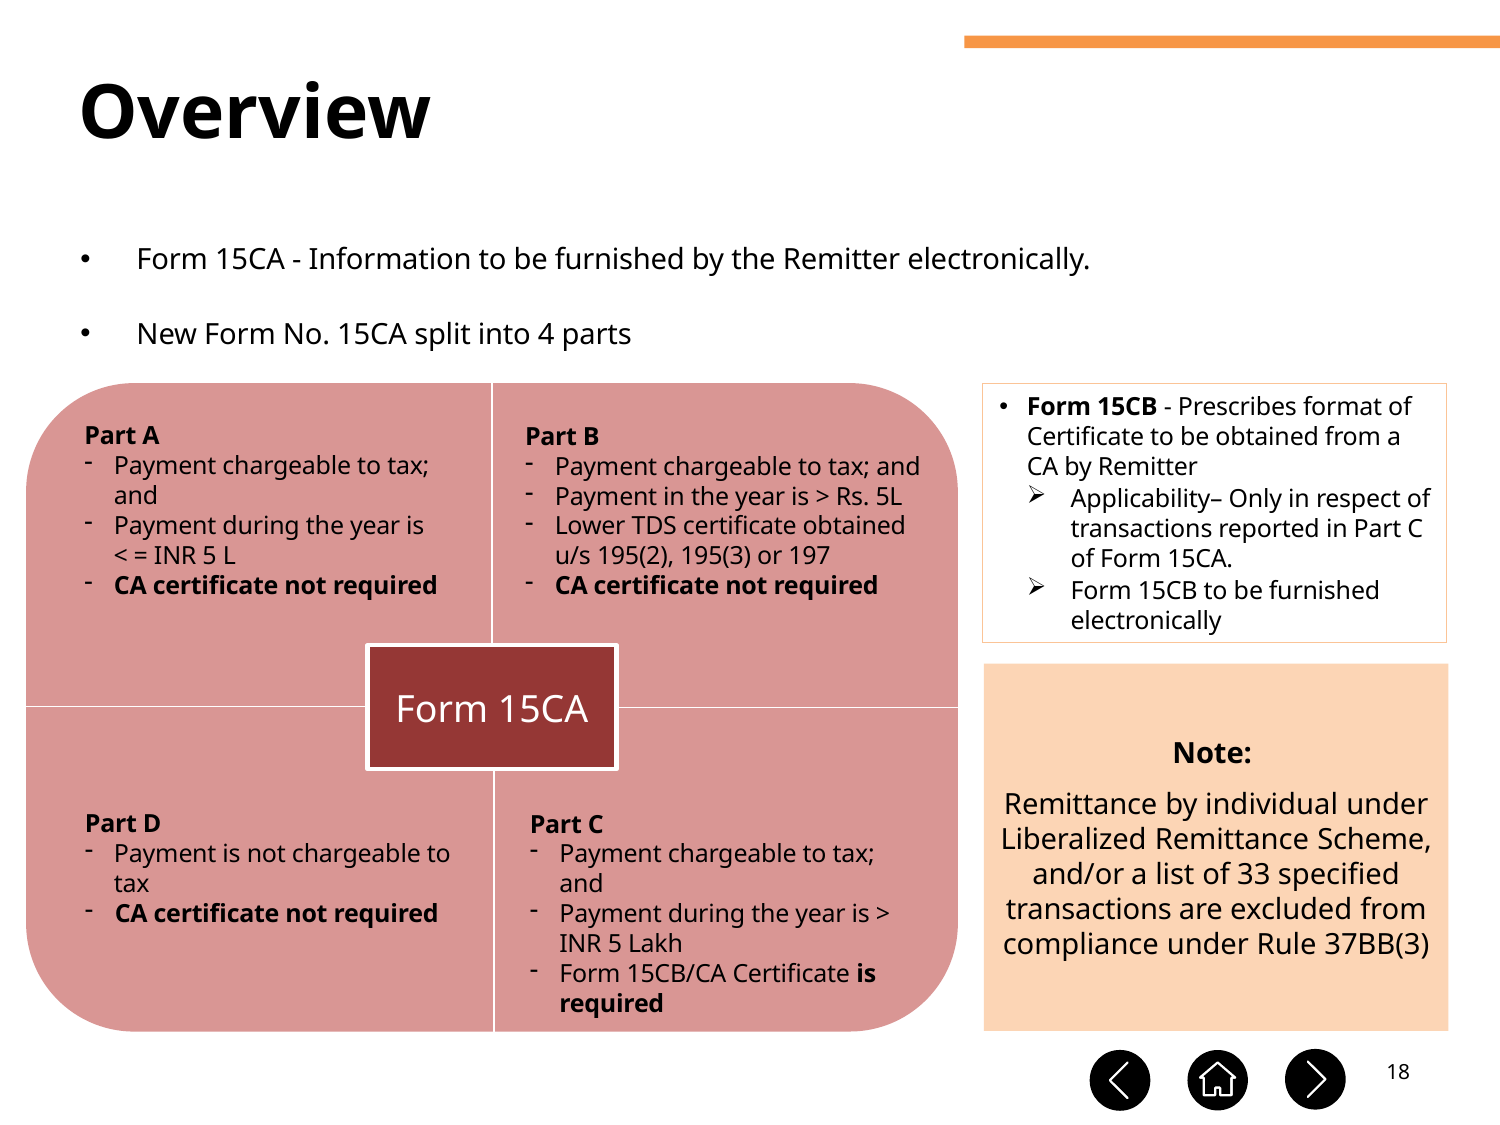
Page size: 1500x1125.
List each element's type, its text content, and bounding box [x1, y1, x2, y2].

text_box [1089, 1048, 1346, 1111]
text_box Form 15CA - Information to be furnished by the Remitter electronically. New Form No. 15CA split into 4 parts [63, 233, 1388, 841]
text_box [962, 34, 1500, 50]
text_box Note: Remittance by individual under Liberalized Remittance Scheme, and/or a list of 33 specified transactions are excluded from compliance under Rule 37BB(3) [982, 662, 1450, 1033]
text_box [25, 382, 959, 1032]
text_box Overview [61, 48, 1401, 260]
slide_number 18 [1074, 1042, 1425, 1103]
text_box Form 15CB - Prescribes format of Certificate to be obtained from a CA by Remitter Applicability– Only in respect of transactions reported in Part C of Form 15CA. Form 15CB to be furnished electronically [982, 383, 1447, 643]
